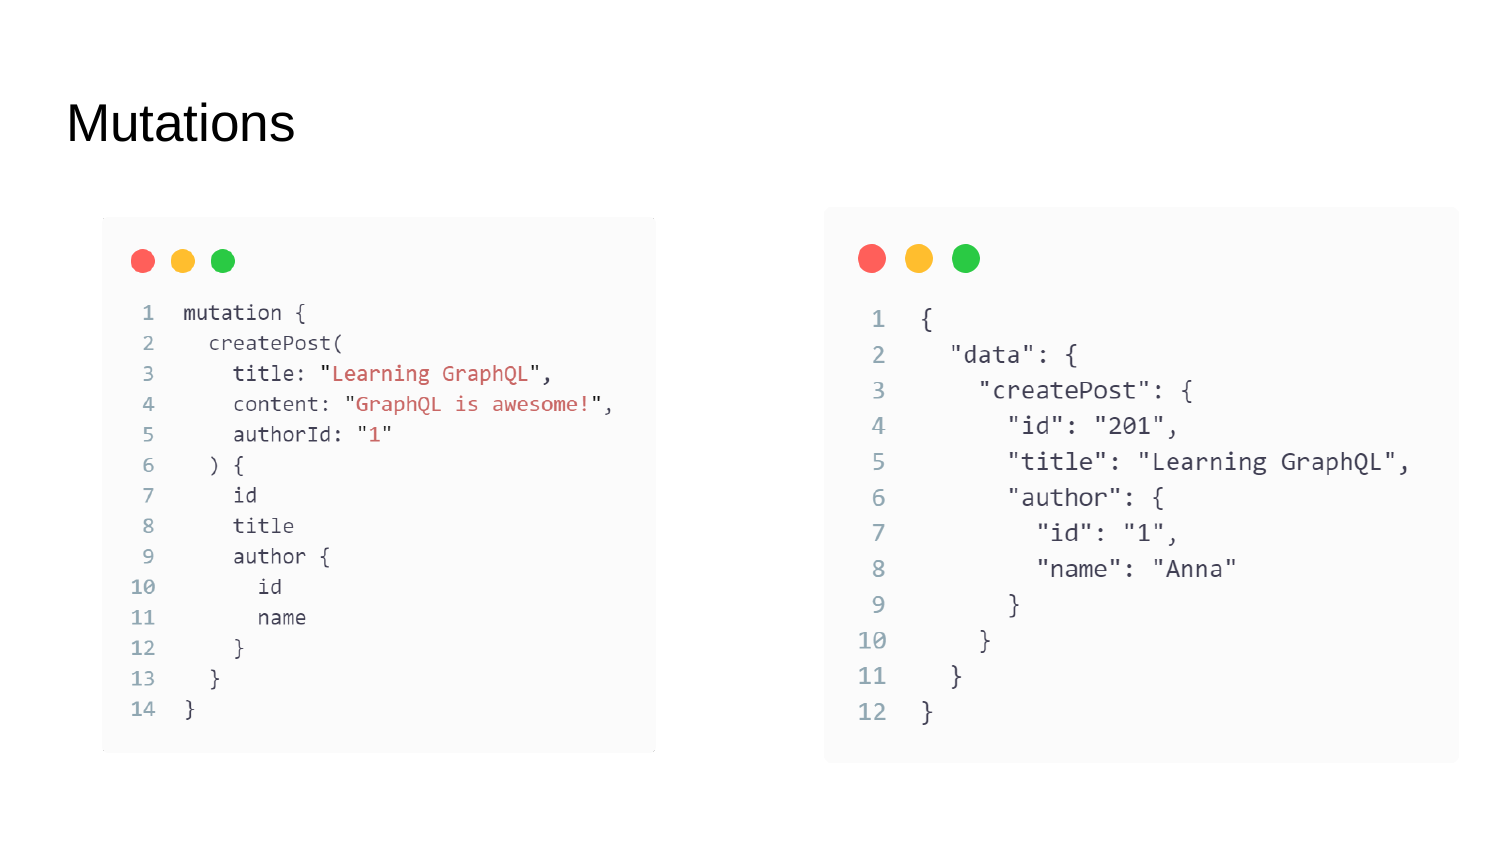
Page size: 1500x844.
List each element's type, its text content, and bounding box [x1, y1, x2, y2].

picture [749, 133, 1500, 836]
picture [39, 154, 719, 815]
title Mutations [51, 72, 1449, 167]
